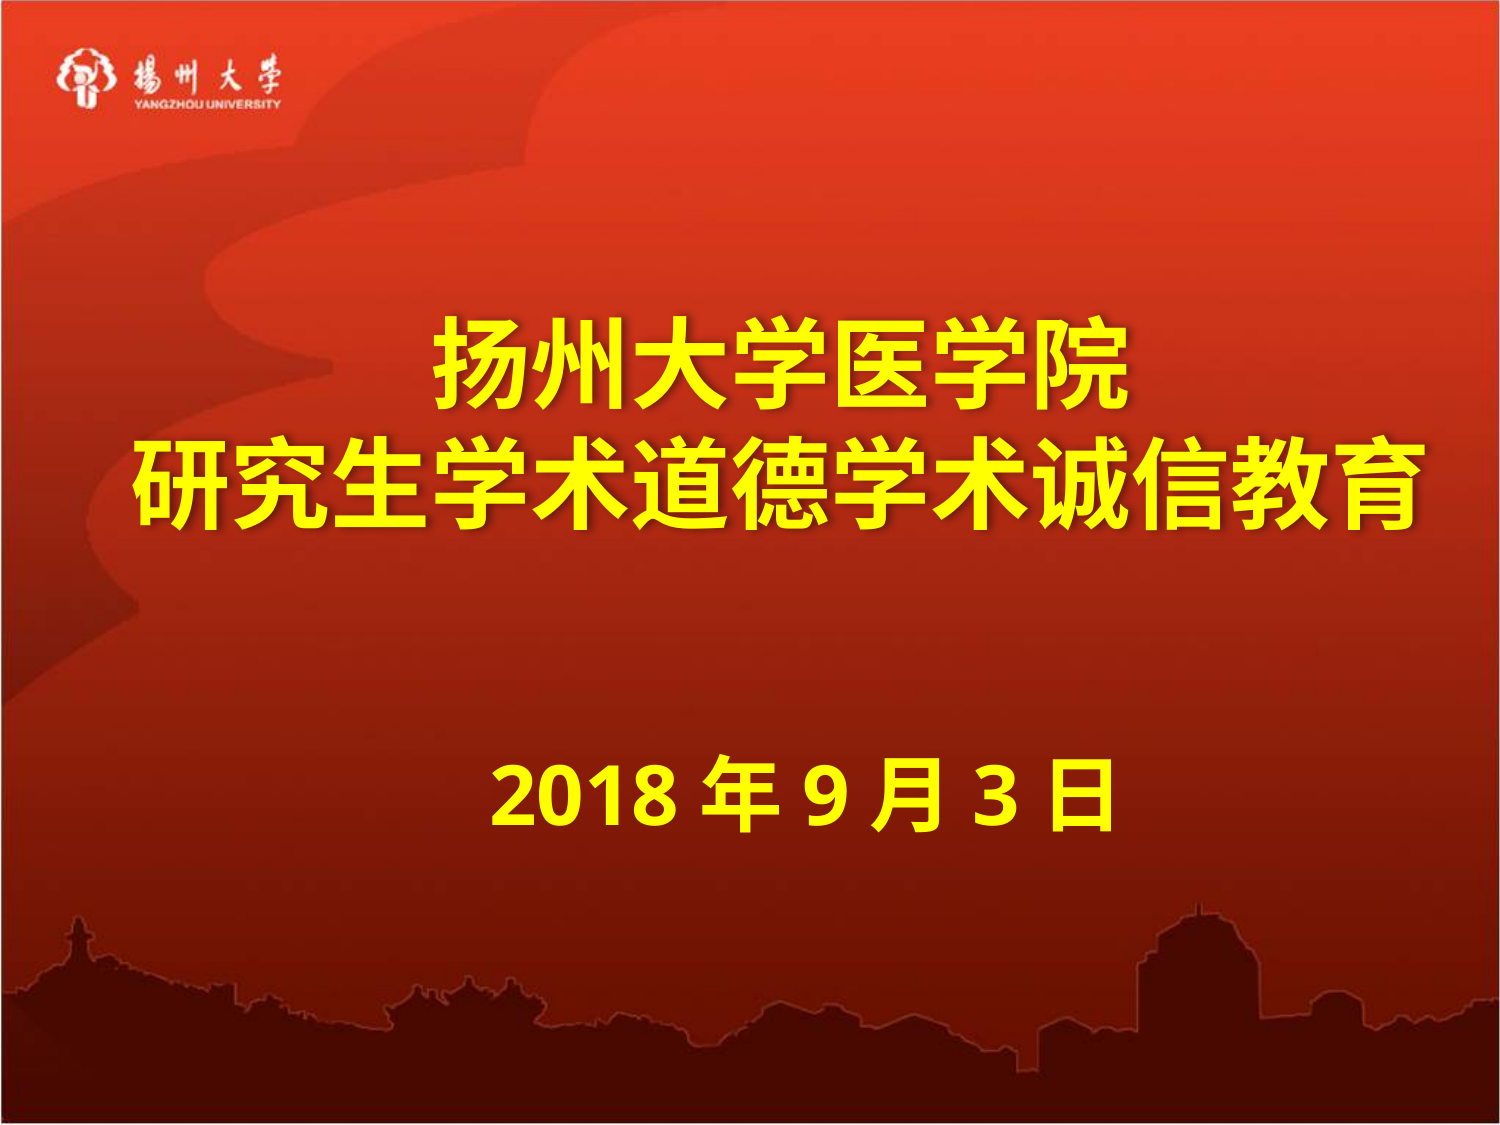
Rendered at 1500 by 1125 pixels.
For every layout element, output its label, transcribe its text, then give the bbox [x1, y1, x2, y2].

text_box 扬州大学医学院 研究生学术道德学术诚信教育 [96, 293, 1466, 669]
subtitle 2018年9月3日 [474, 735, 1500, 1023]
picture [0, 0, 1500, 1125]
